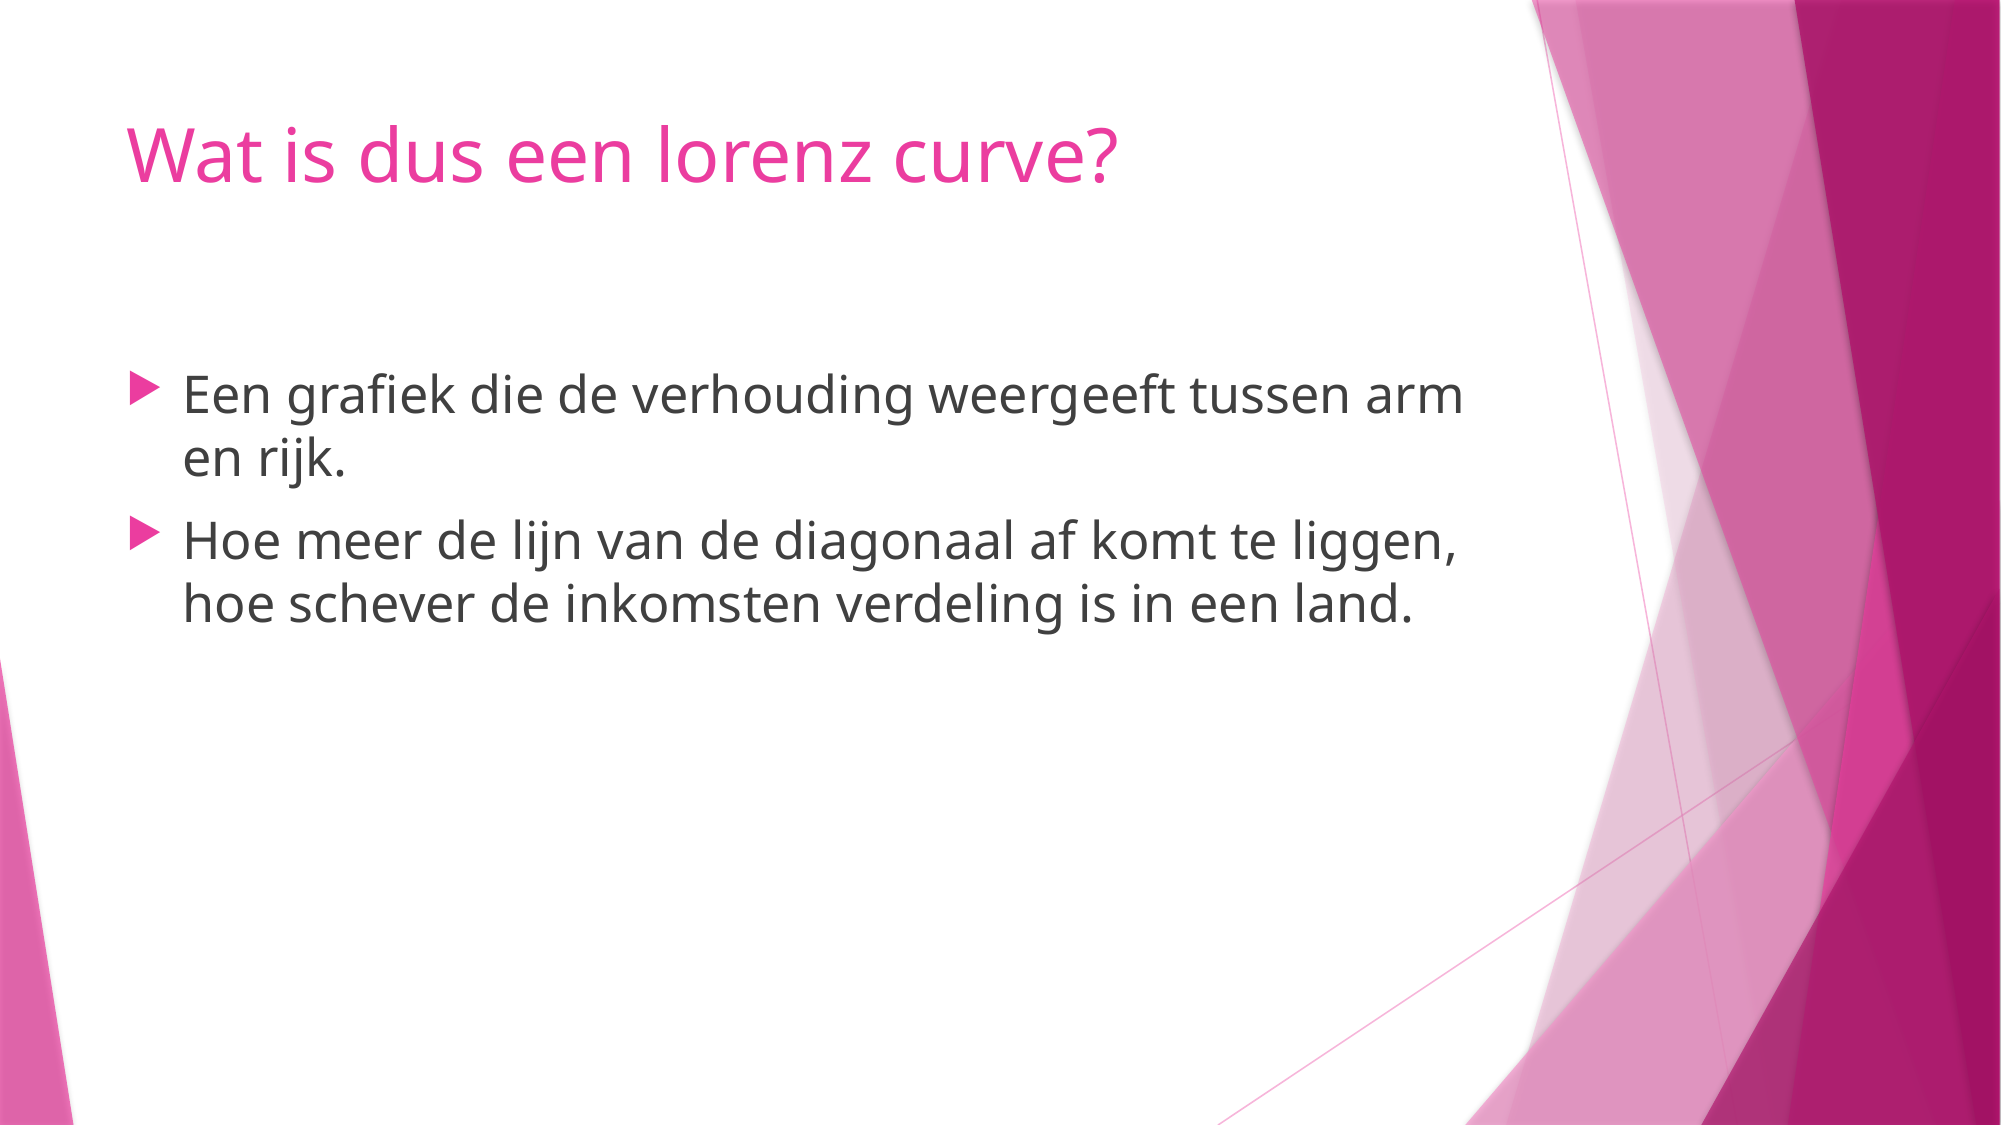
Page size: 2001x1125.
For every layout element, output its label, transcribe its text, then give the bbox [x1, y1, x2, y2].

title Wat is dus een lorenz curve? [111, 99, 1522, 317]
list Een grafiek die de verhouding weergeeft tussen arm en rijk. Hoe meer de lijn van de diagonaal af komt te liggen, hoe schever de inkomsten verdeling is in een land. [111, 354, 1522, 992]
